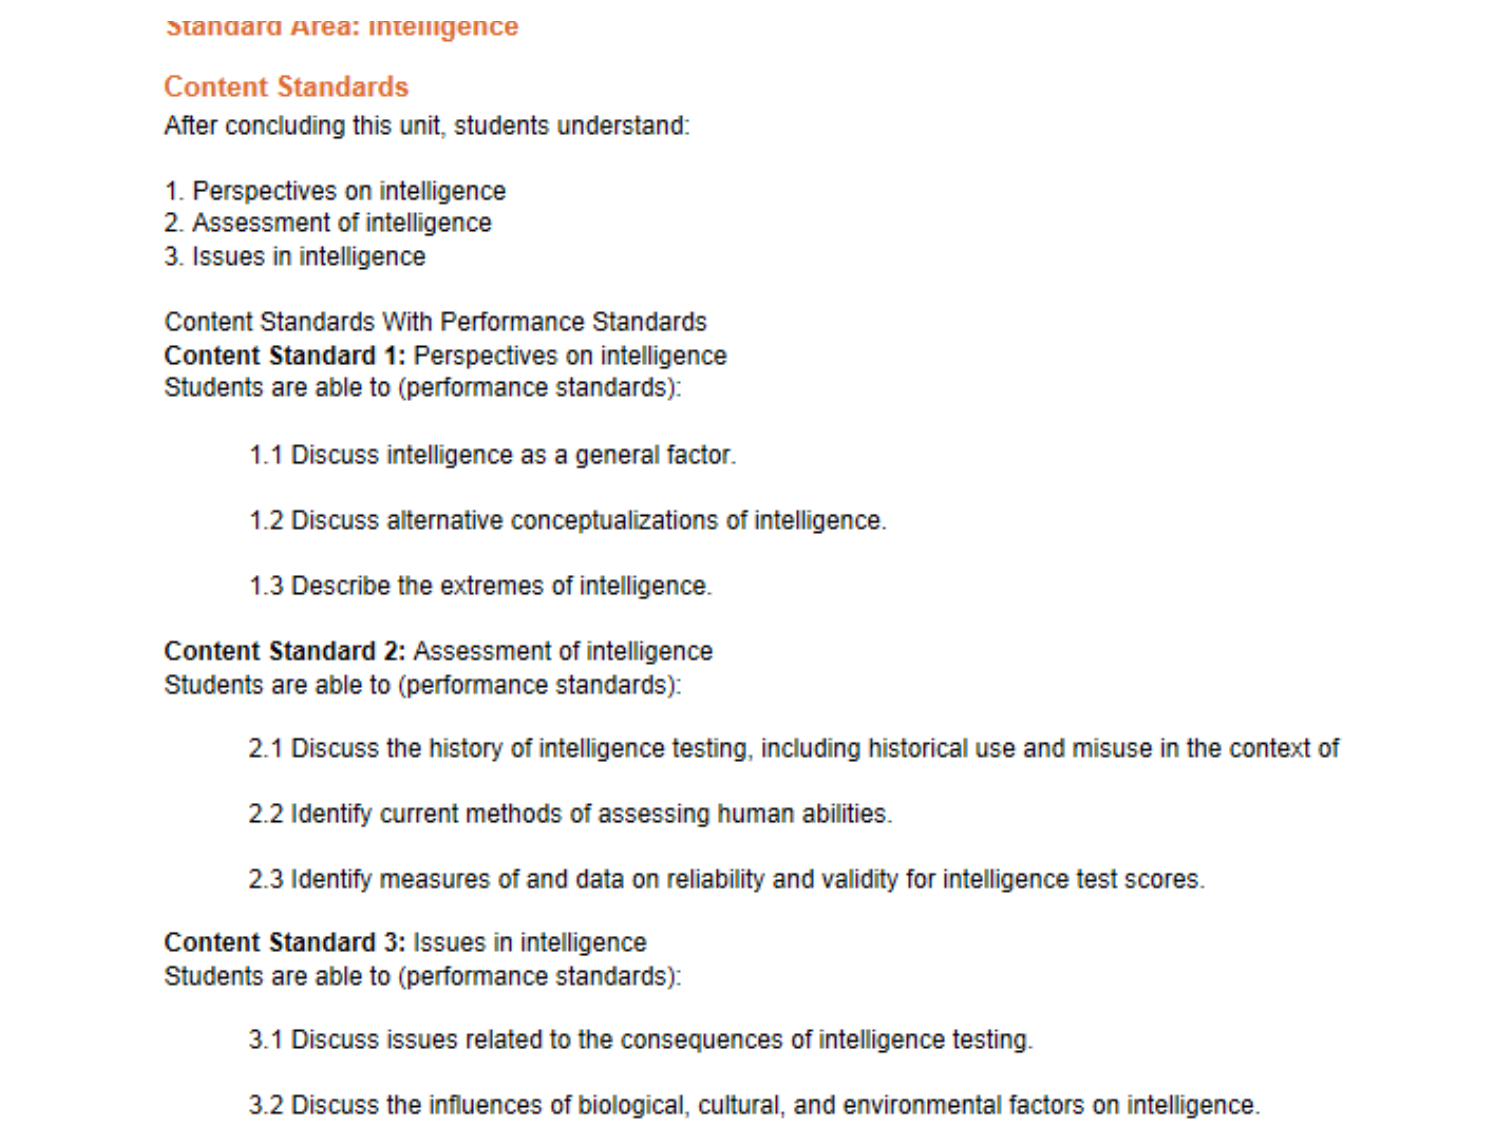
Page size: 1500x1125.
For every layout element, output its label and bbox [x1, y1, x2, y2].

picture [153, 20, 1342, 1125]
